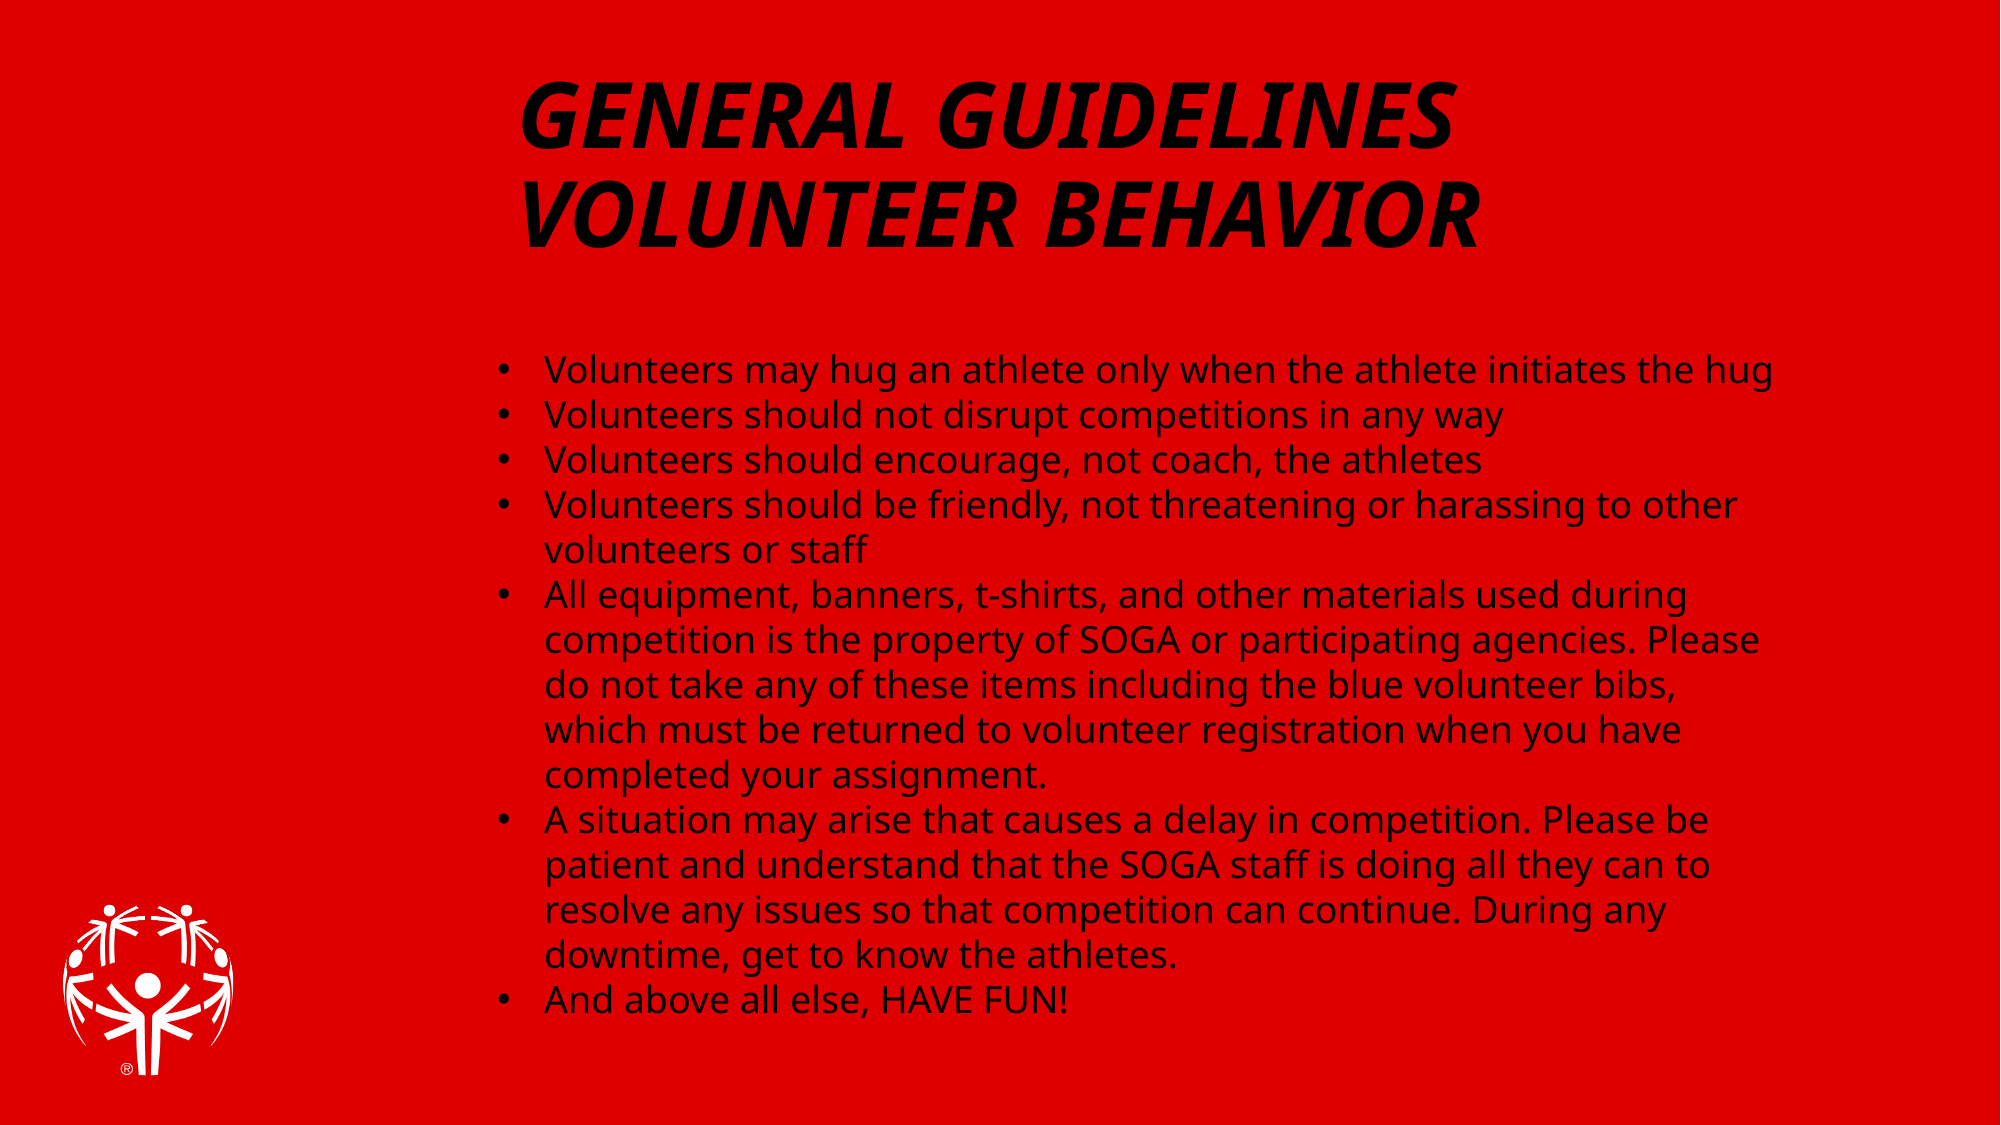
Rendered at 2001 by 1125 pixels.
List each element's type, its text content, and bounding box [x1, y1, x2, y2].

text_box Volunteers may hug an athlete only when the athlete initiates the hug Volunteers should not disrupt competitions in any way Volunteers should encourage, not coach, the athletes Volunteers should be friendly, not threatening or harassing to other volunteers or staff All equipment, banners, t-shirts, and other materials used during competition is the property of SOGA or participating agencies. Please do not take any of these items including the blue volunteer bibs, which must be returned to volunteer registration when you have completed your assignment. A situation may arise that causes a delay in competition. Please be patient and understand that the SOGA staff is doing all they can to resolve any issues so that competition can continue. During any downtime, get to know the athletes. And above all else, HAVE FUN! [482, 338, 1791, 1029]
title GENERAL GUIDELINES VOLUNTEER BEHAVIOR [137, 59, 1863, 278]
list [0, 881, 287, 1098]
